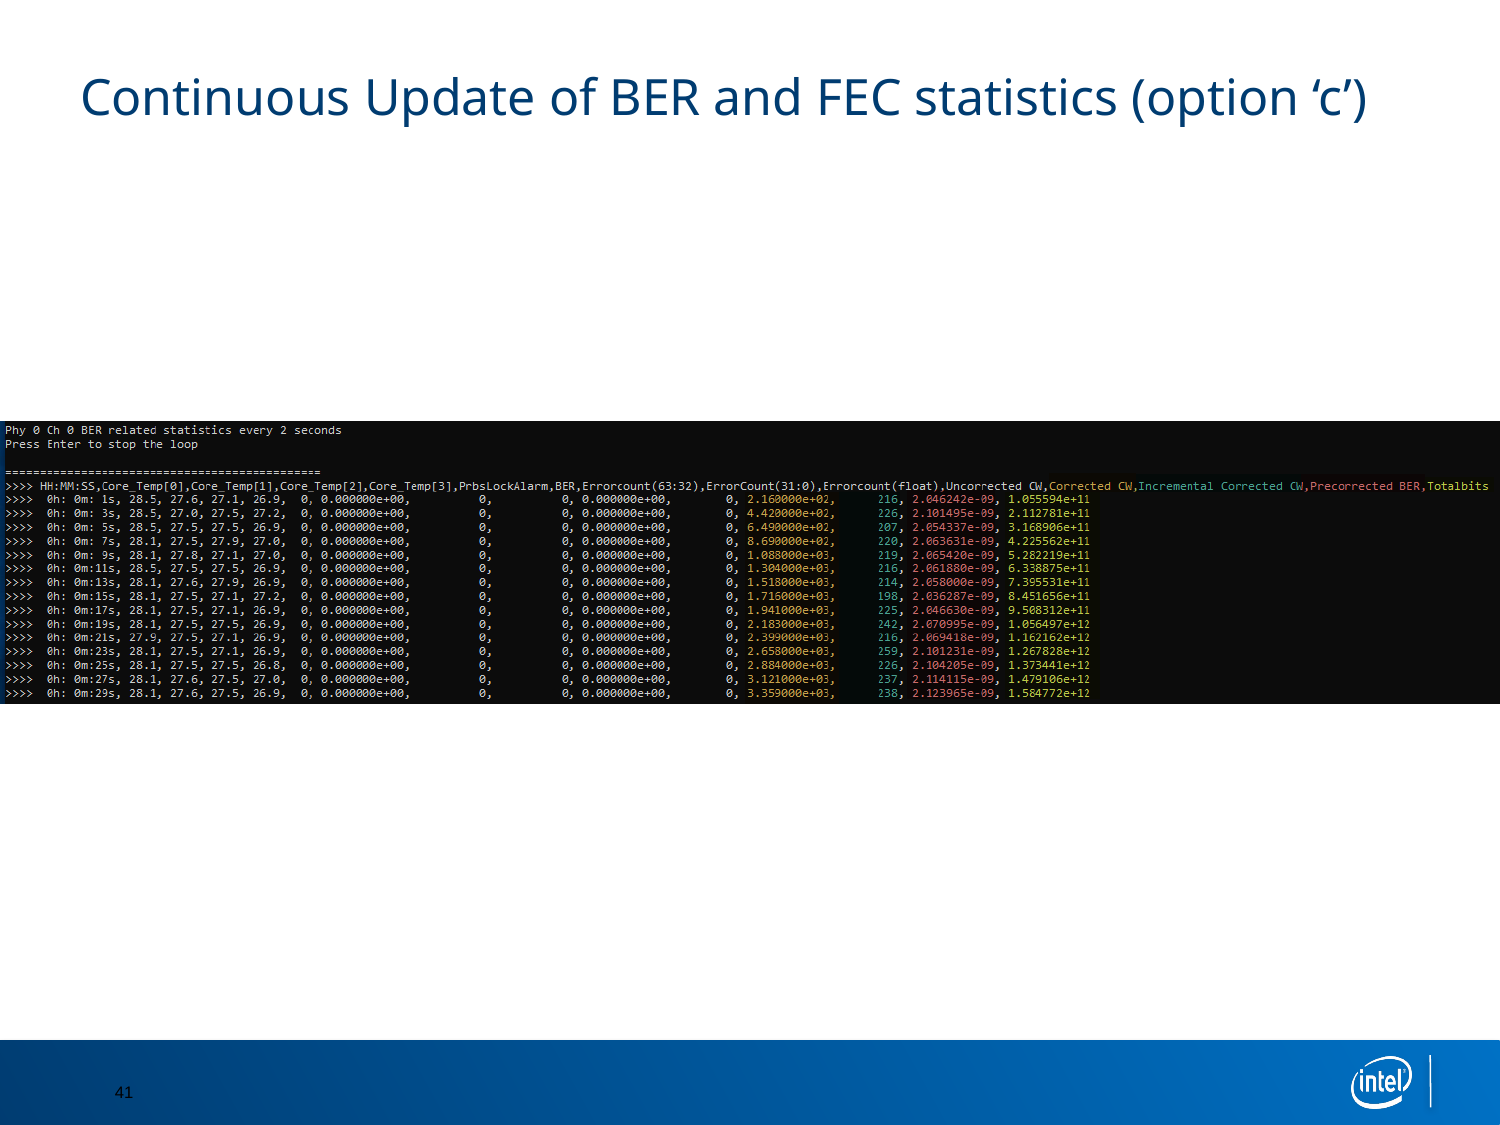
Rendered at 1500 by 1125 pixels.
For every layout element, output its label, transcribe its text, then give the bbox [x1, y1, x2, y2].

title Continuous Update of BER and FEC statistics (option ‘c’) [80, 65, 1442, 194]
slide_number 41 [19, 1069, 134, 1116]
picture [1351, 1056, 1412, 1109]
picture [0, 421, 1500, 704]
